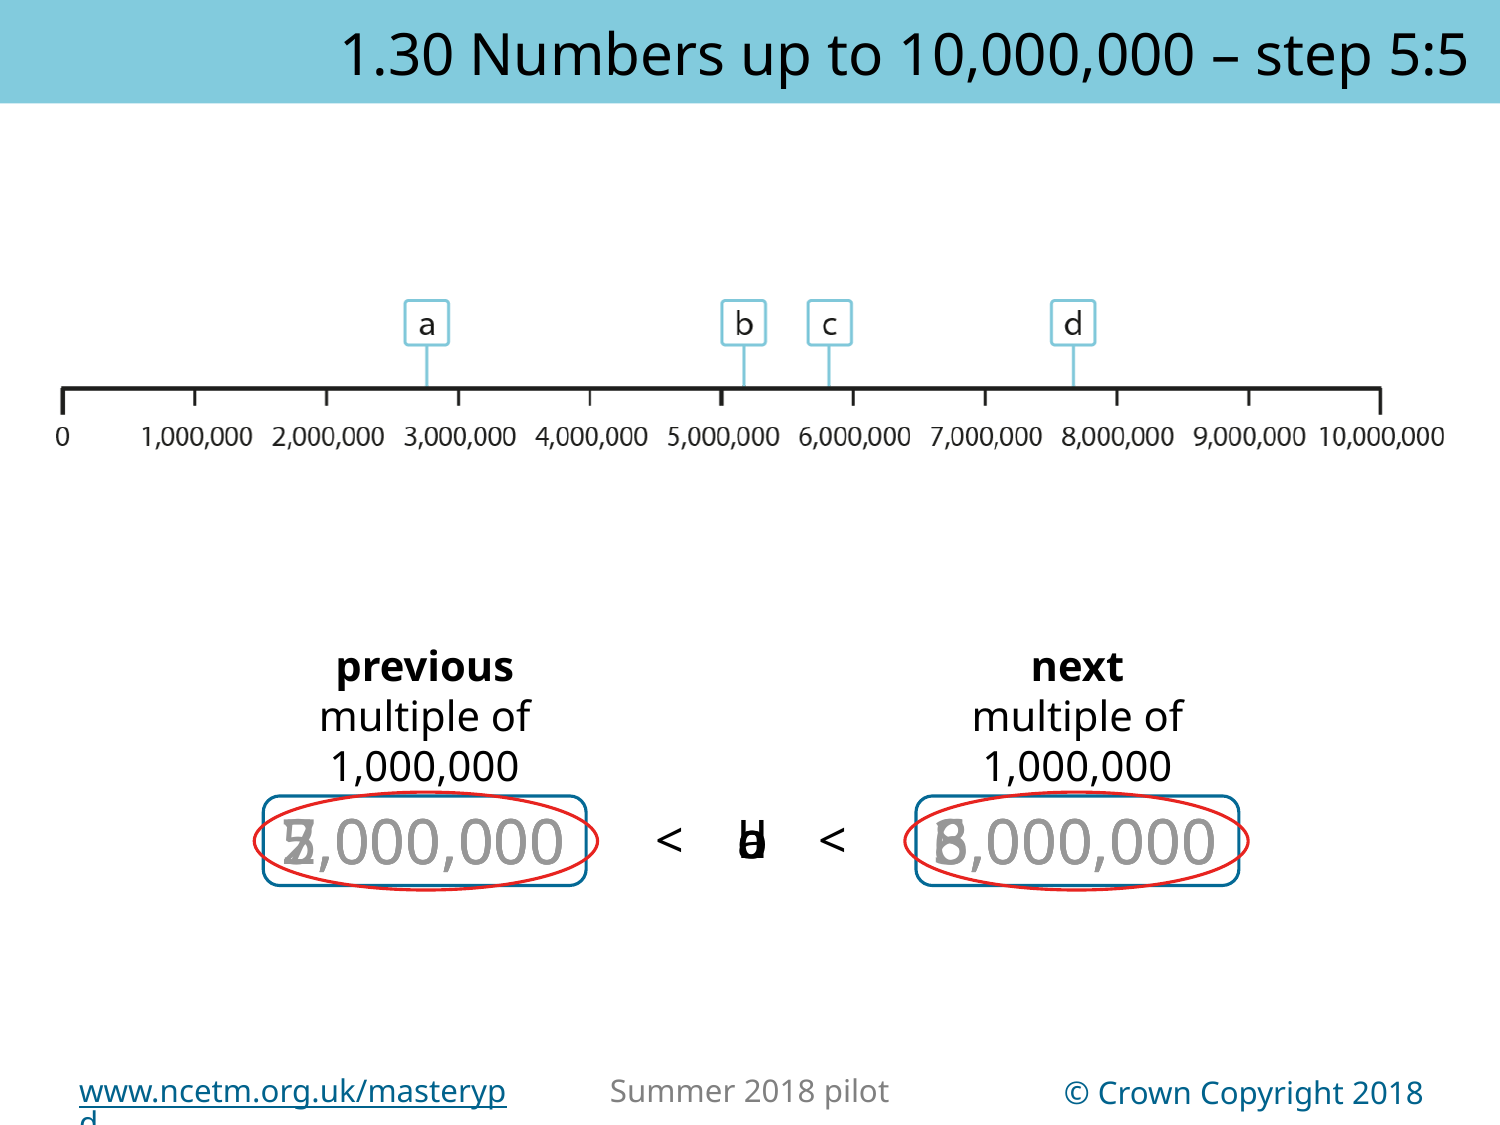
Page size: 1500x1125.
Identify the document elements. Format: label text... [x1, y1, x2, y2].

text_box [262, 631, 1240, 886]
picture [55, 299, 1445, 453]
text_box [1244, 830, 1249, 852]
list 1.30 Numbers up to 10,000,000 – step 5:5 [0, 0, 1500, 104]
